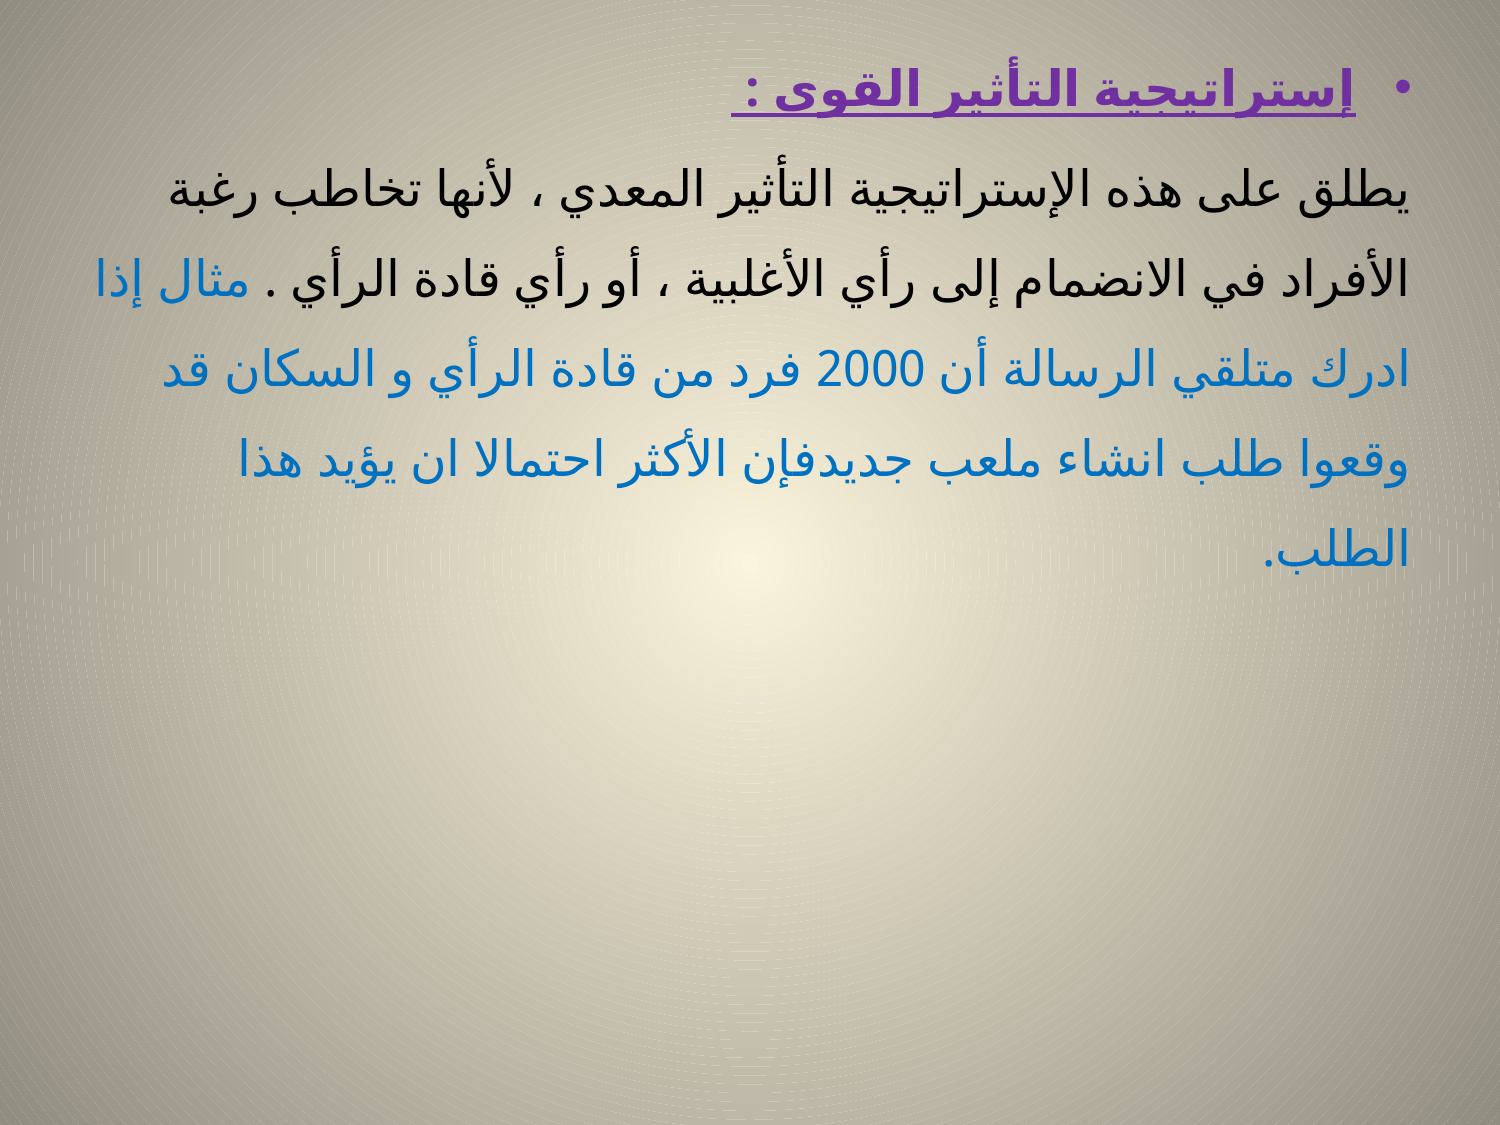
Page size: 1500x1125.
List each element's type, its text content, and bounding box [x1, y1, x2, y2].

list إستراتيجية التأثير القوى : يطلق على هذه الإستراتيجية التأثير المعدي ، لأنها تخاطب رغبة الأفراد في الانضمام إلى رأي الأغلبية ، أو رأي قادة الرأي . مثال إذا ادرك متلقي الرسالة أن 2000 فرد من قادة الرأي و السكان قد وقعوا طلب انشاء ملعب جديدفإن الأكثر احتمالا ان يؤيد هذا الطلب. [76, 19, 1427, 1090]
